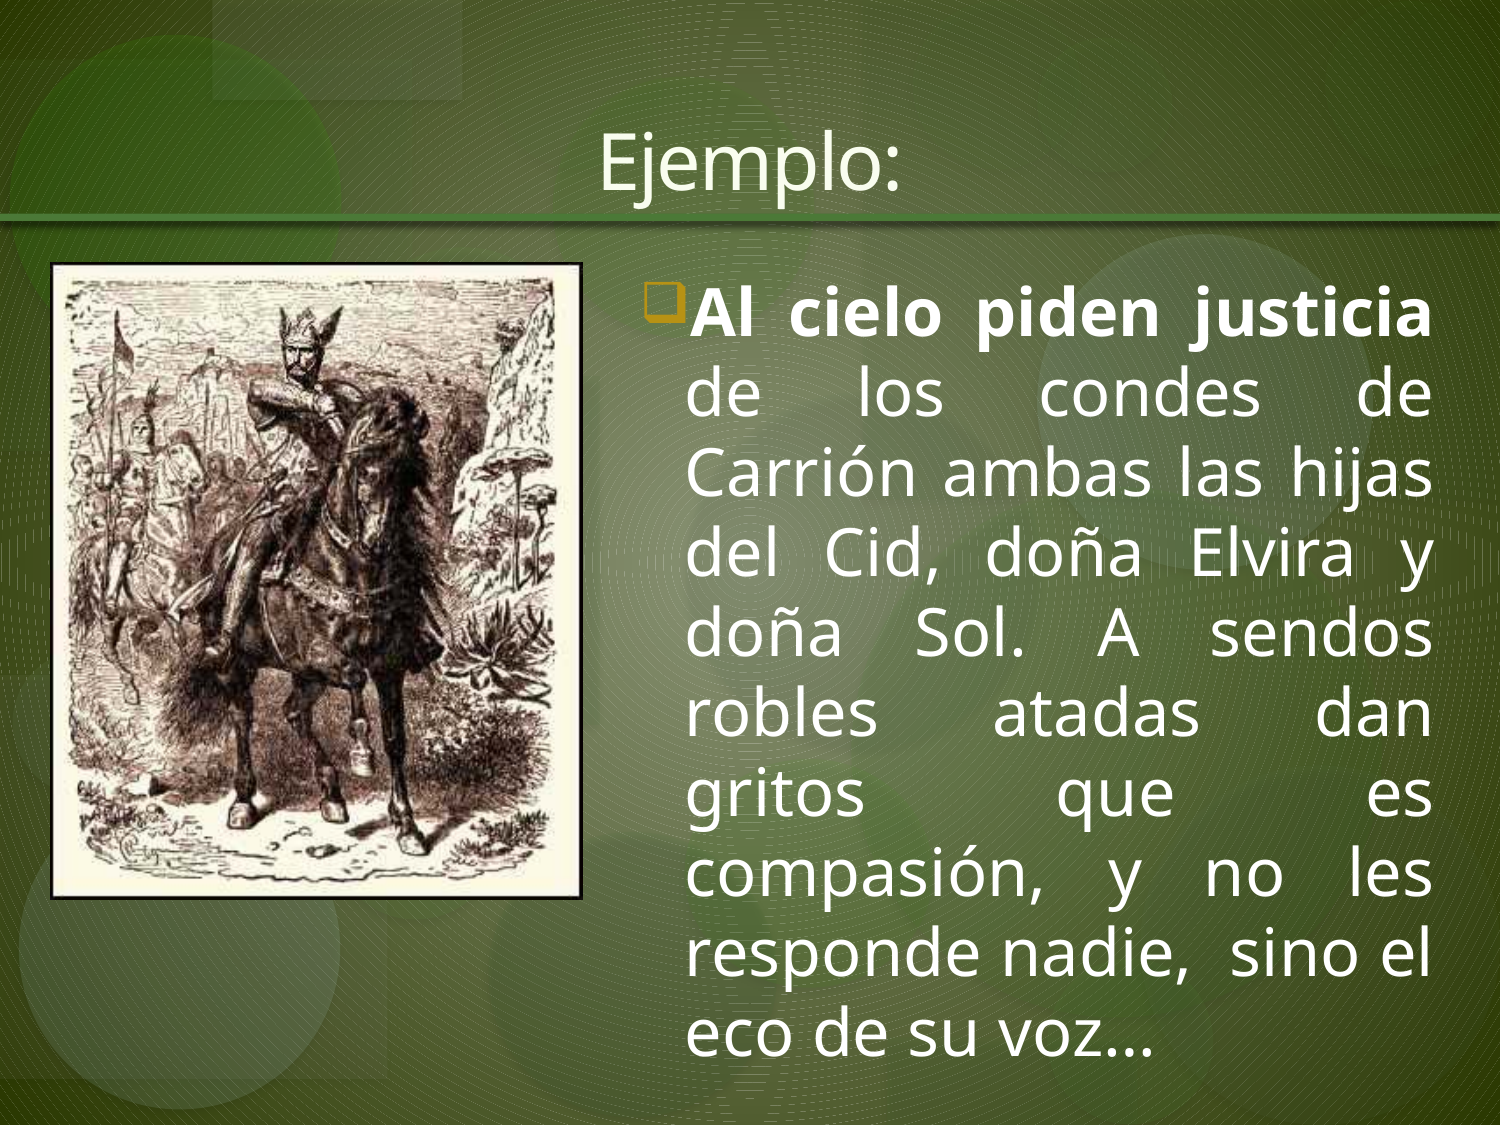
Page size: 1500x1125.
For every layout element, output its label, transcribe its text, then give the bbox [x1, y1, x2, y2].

title Ejemplo: [75, 26, 1425, 214]
list Al cielo piden justicia de los condes de Carrión ambas las hijas del Cid, doña Elvira y doña Sol. A sendos robles atadas dan gritos que es compasión, y no les responde nadie, sino el eco de su voz… [624, 262, 1450, 925]
picture [49, 262, 583, 901]
